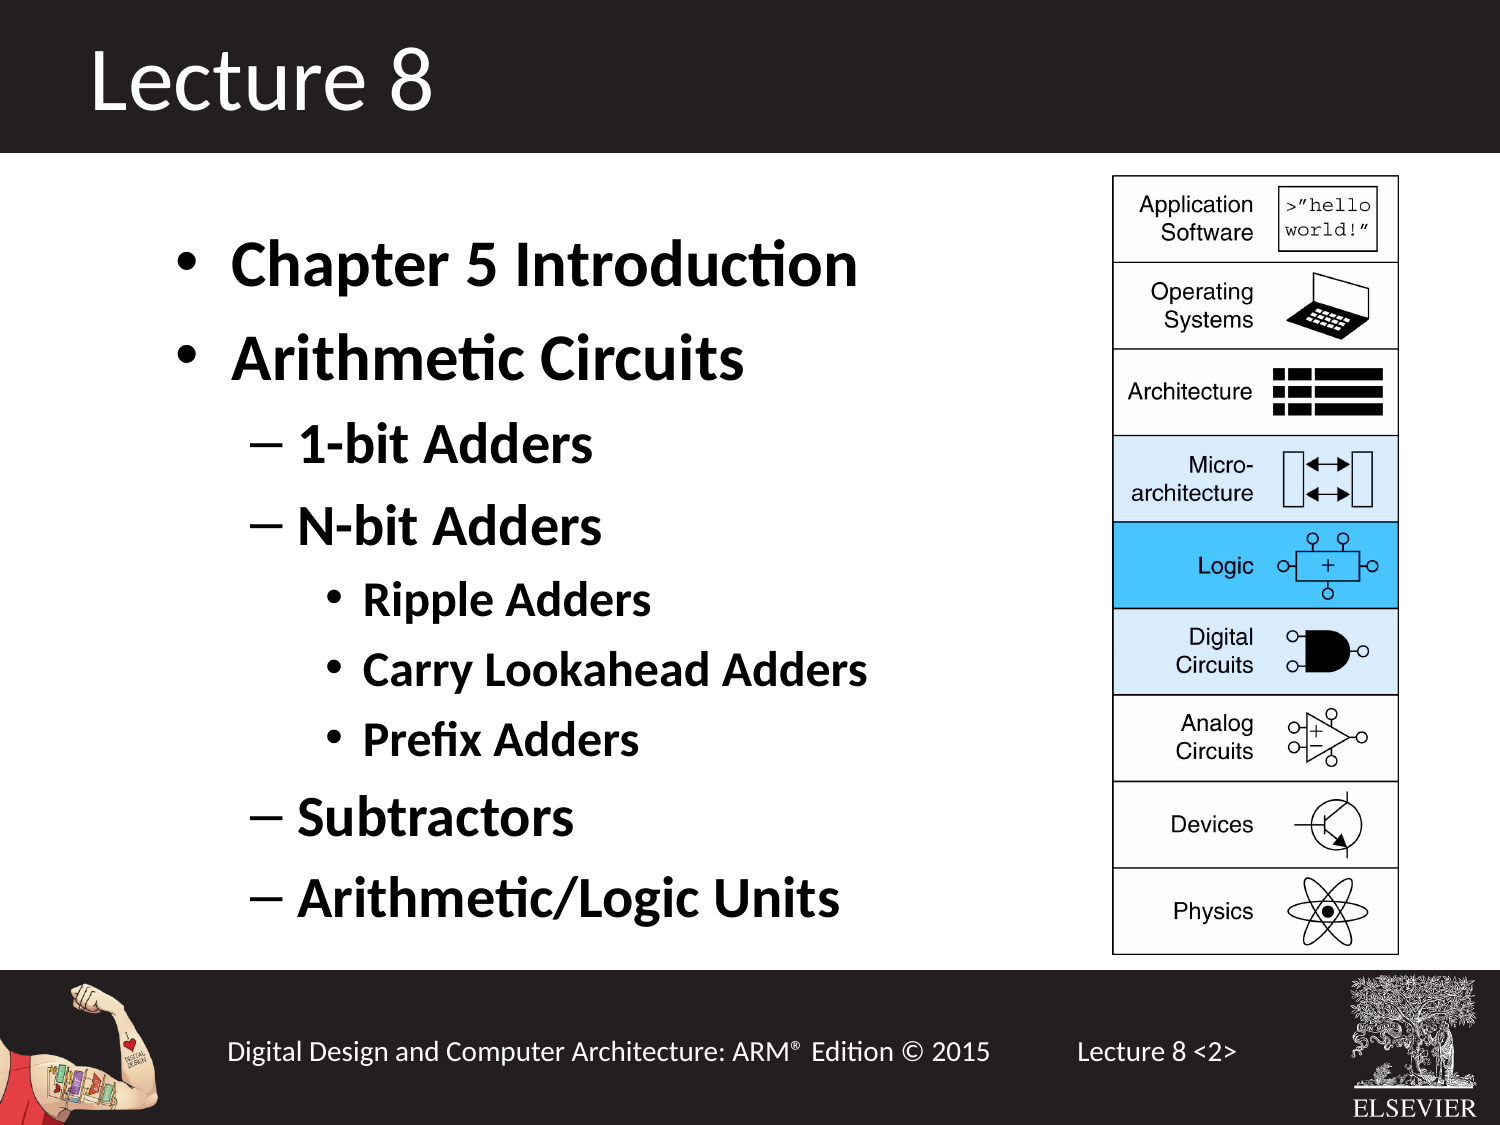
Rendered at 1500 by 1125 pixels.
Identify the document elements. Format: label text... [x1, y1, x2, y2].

picture [1112, 174, 1399, 956]
picture [0, 979, 163, 1125]
picture [1350, 974, 1477, 1117]
text_box Lecture 8 [75, 11, 1375, 136]
text_box Chapter 5 Introduction Arithmetic Circuits 1-bit Adders N-bit Adders Ripple Adders Carry Lookahead Adders Prefix Adders Subtractors Arithmetic/Logic Units [160, 212, 1107, 955]
